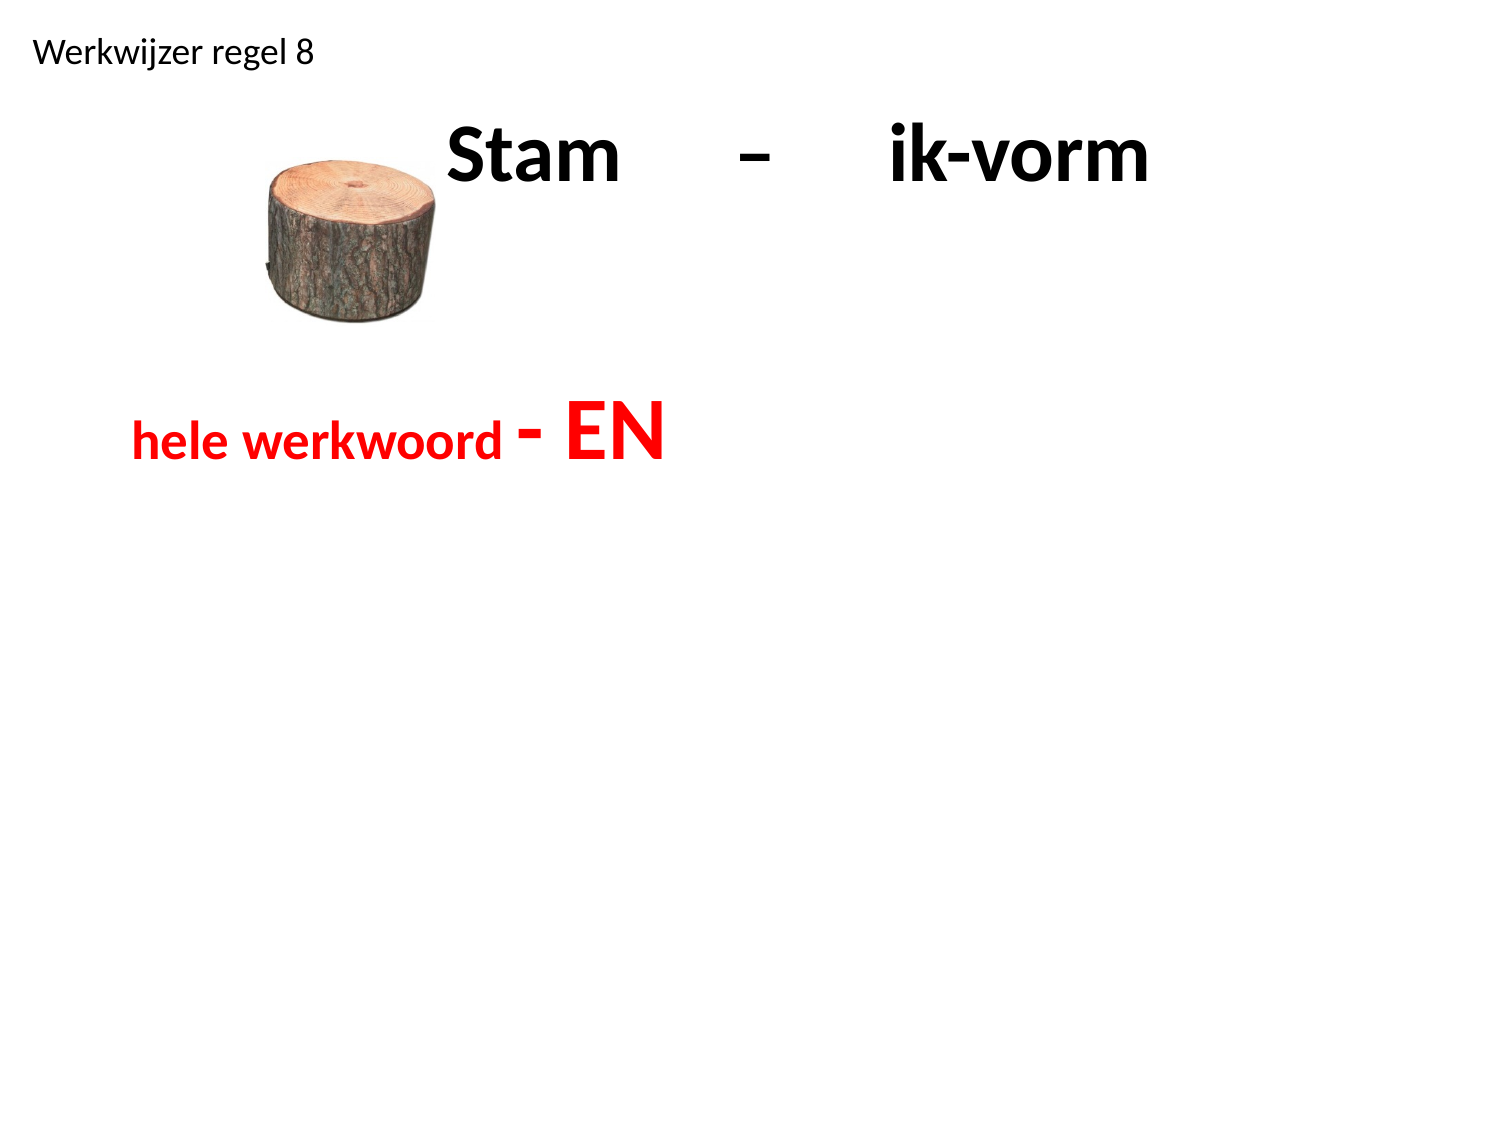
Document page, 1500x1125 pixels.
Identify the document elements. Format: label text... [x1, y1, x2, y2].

text_box Werkwijzer regel 8 [17, 19, 739, 110]
text_box Stam – ik-vorm [123, 54, 1474, 243]
text_box hele werkwoord - EN [116, 330, 754, 518]
picture [265, 157, 436, 328]
